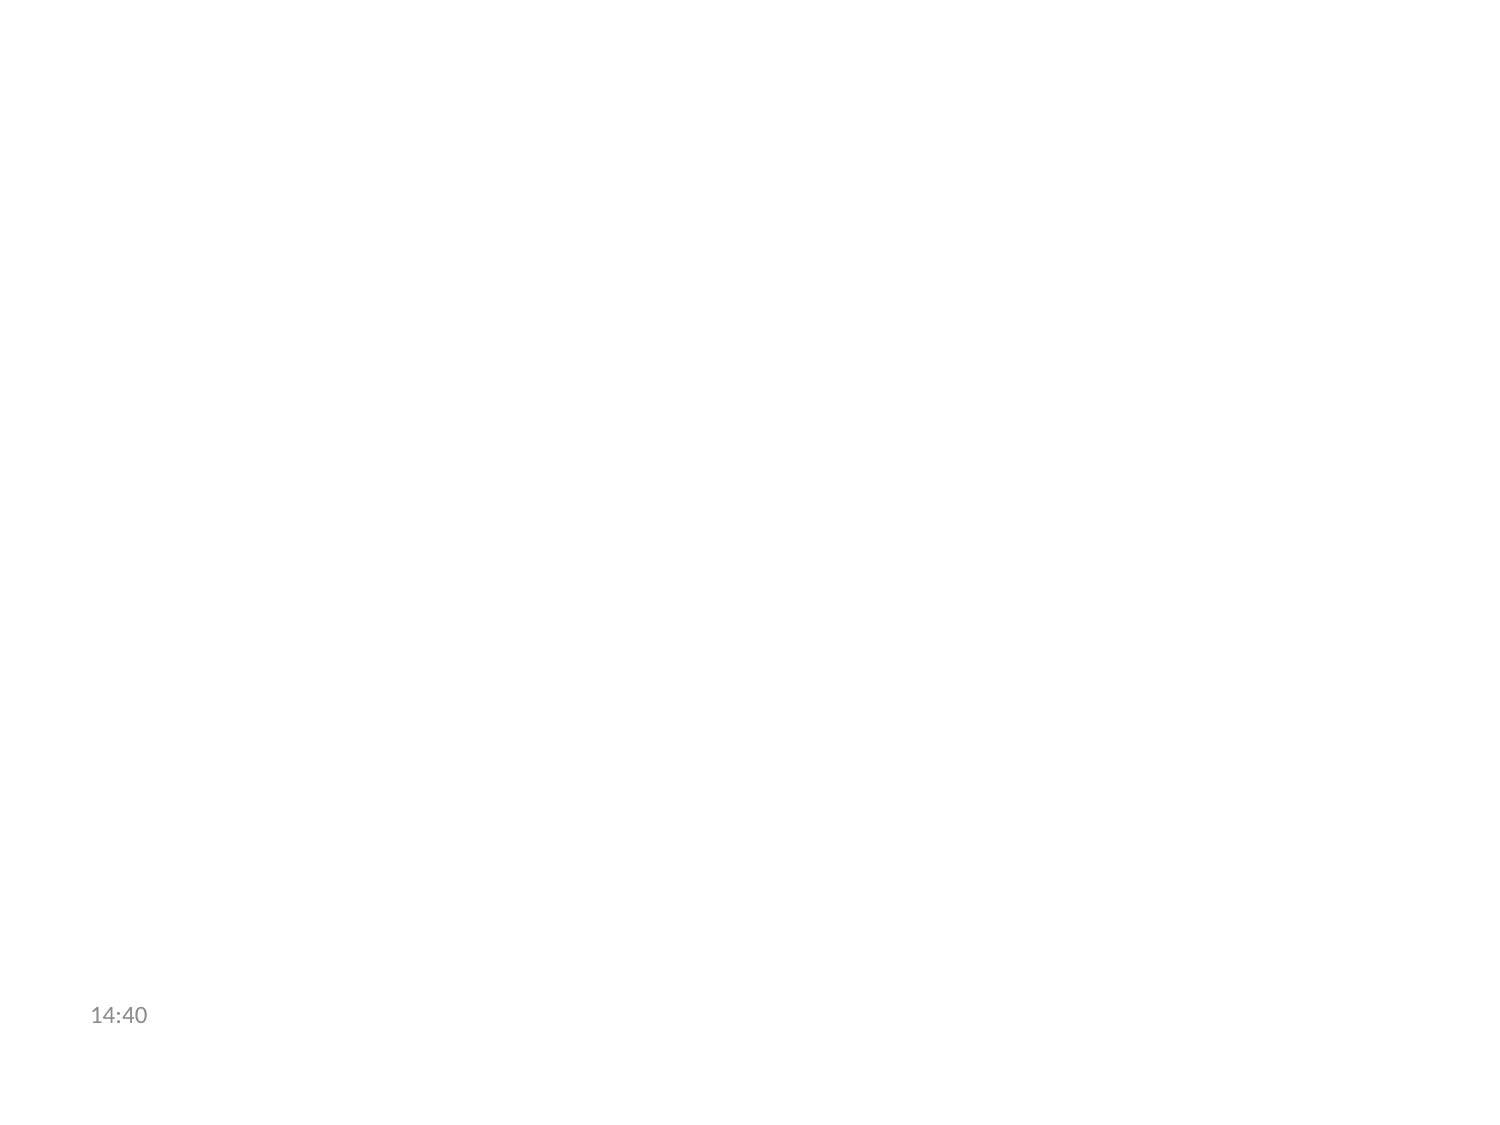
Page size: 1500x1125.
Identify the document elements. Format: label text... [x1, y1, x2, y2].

text_box 15:35 [75, 983, 425, 1044]
